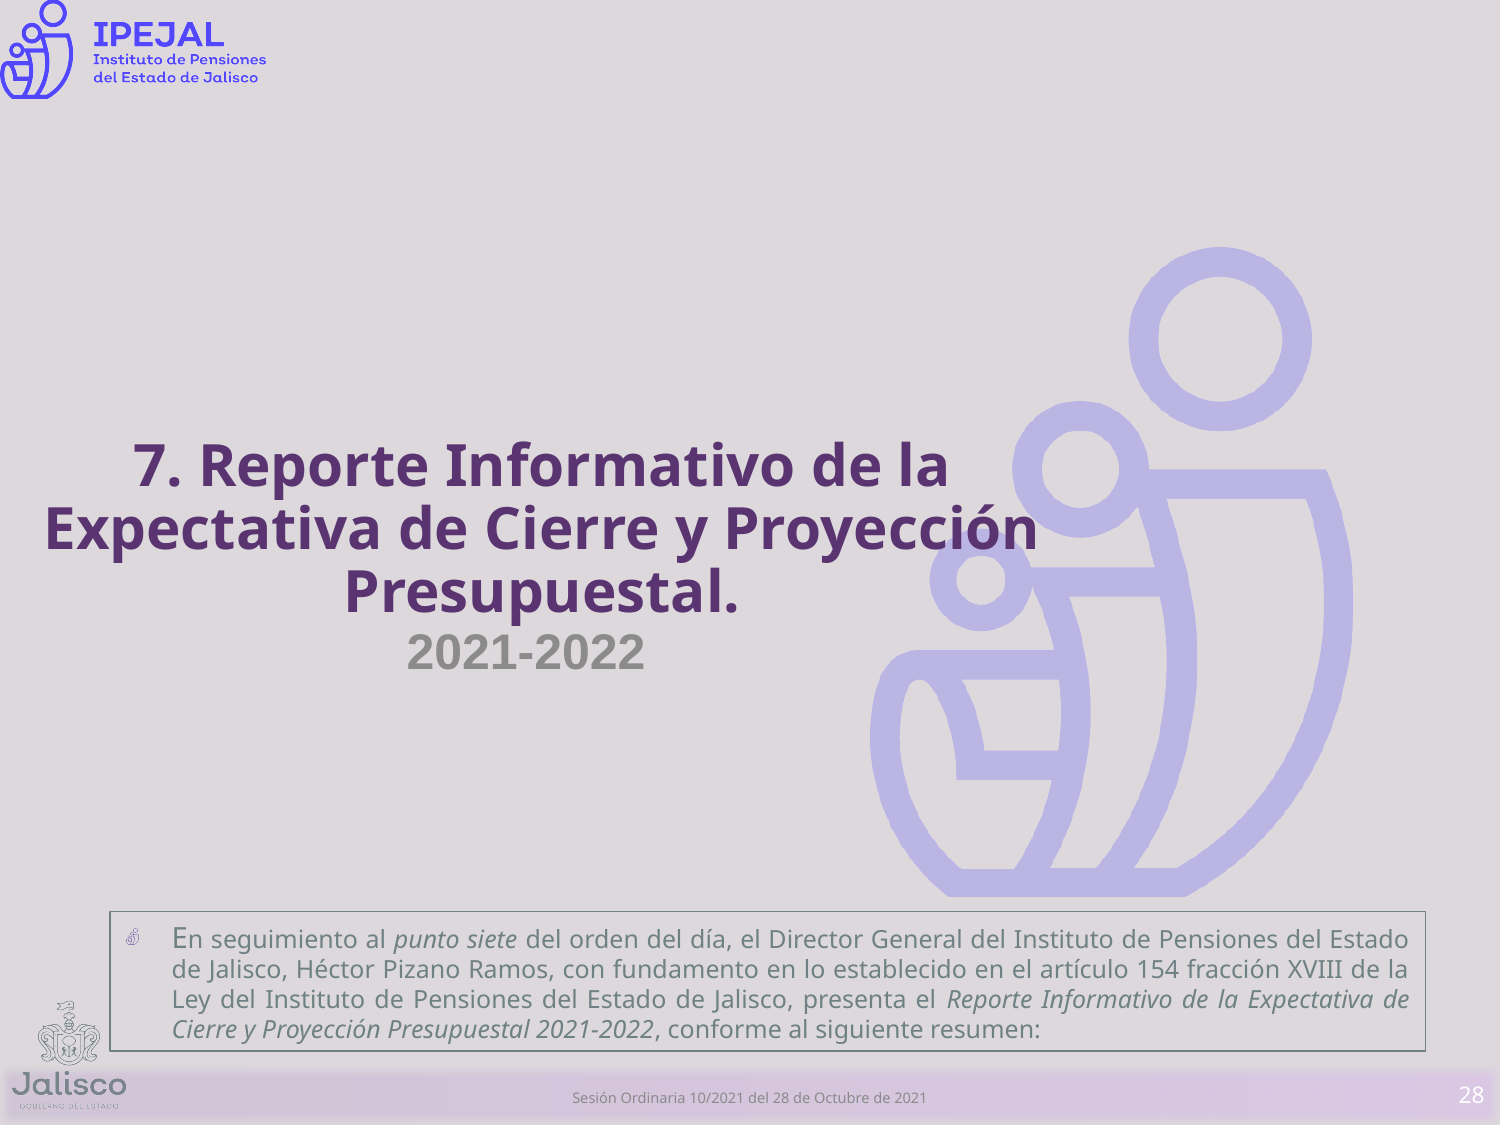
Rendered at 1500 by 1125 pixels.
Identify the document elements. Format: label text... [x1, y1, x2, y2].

footer Sesión Ordinaria 10/2021 del 28 de Octubre de 2021 [468, 1068, 1032, 1125]
picture [0, 0, 266, 99]
subtitle 2021-2022 [190, 611, 862, 754]
picture [124, 926, 141, 947]
title 7. Reporte Informativo de la Expectativa de Cierre y Proyección Presupuestal. [3, 410, 1081, 652]
slide_number 28 [1411, 1066, 1500, 1125]
text_box En seguimiento al punto siete del orden del día, el Director General del Instituto de Pensiones del Estado de Jalisco, Héctor Pizano Ramos, con fundamento en lo establecido en el artículo 154 fracción XVIII de la Ley del Instituto de Pensiones del Estado de Jalisco, presenta el Reporte Informativo de la Expectativa de Cierre y Proyección Presupuestal 2021-2022, conforme al siguiente resumen: [109, 911, 1426, 1052]
picture [0, 993, 153, 1120]
